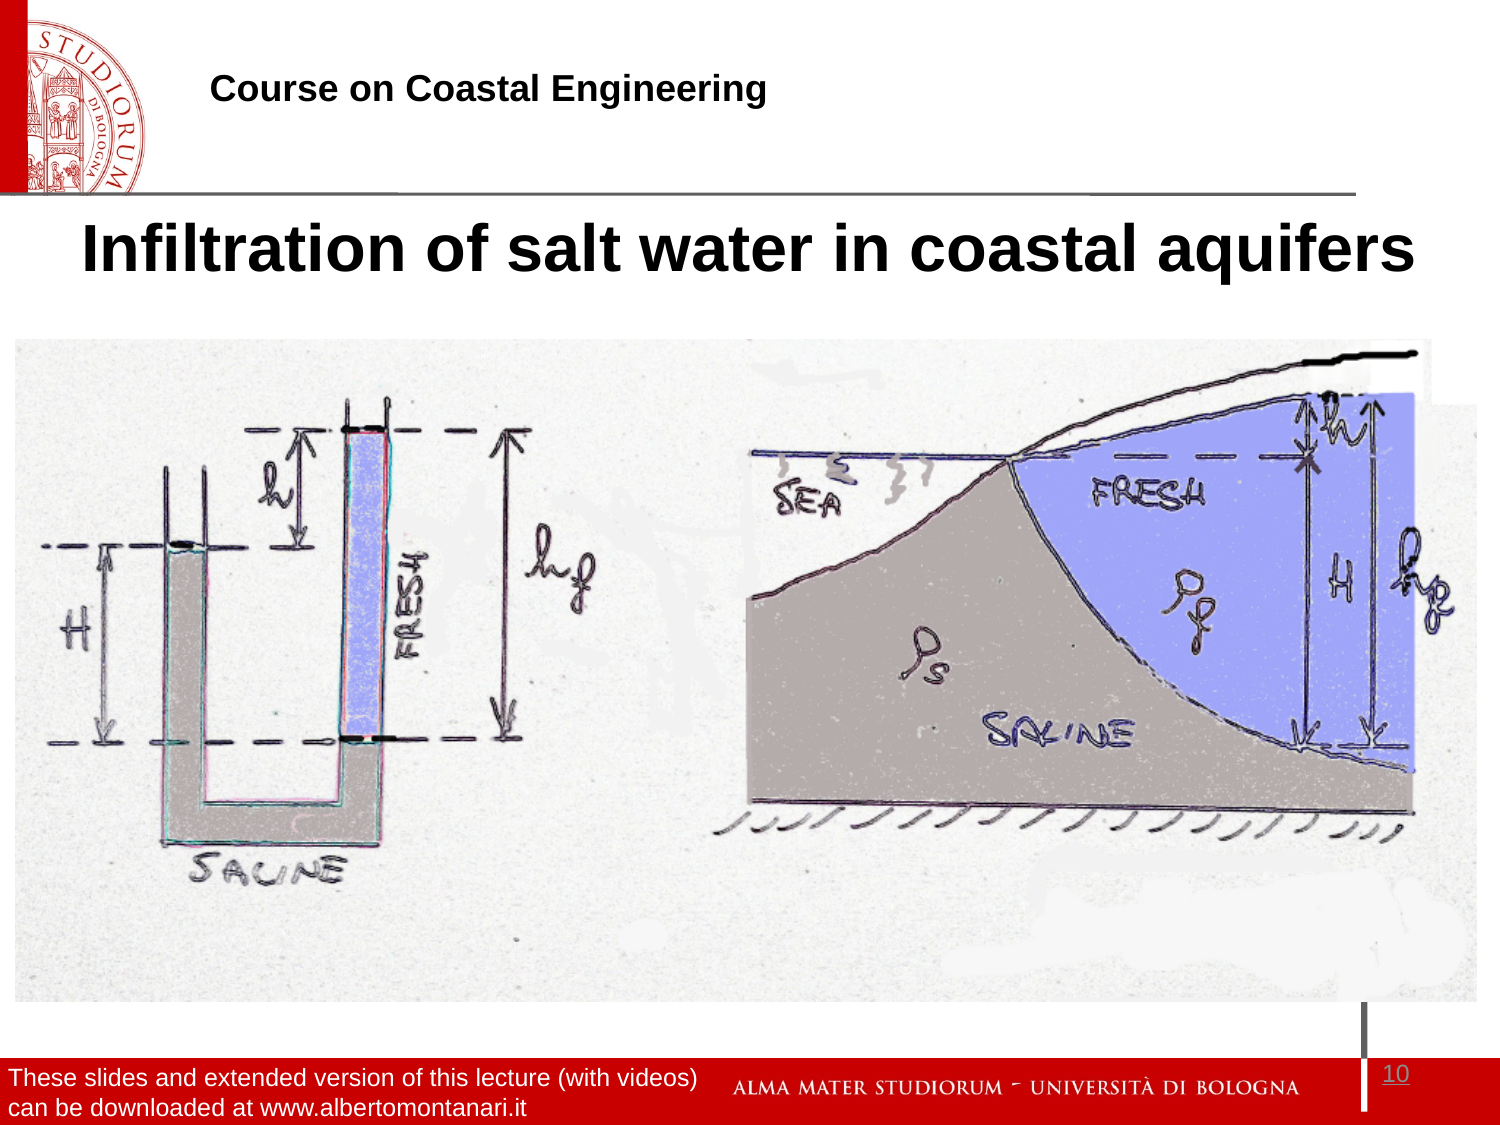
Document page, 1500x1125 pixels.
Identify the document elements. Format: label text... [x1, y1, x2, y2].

text_box Infiltration of salt water in coastal aquifers [11, 117, 1489, 292]
picture [0, 1058, 1500, 1125]
slide_number 10 [1074, 1042, 1425, 1103]
picture [15, 339, 1477, 1002]
picture [28, 16, 151, 117]
